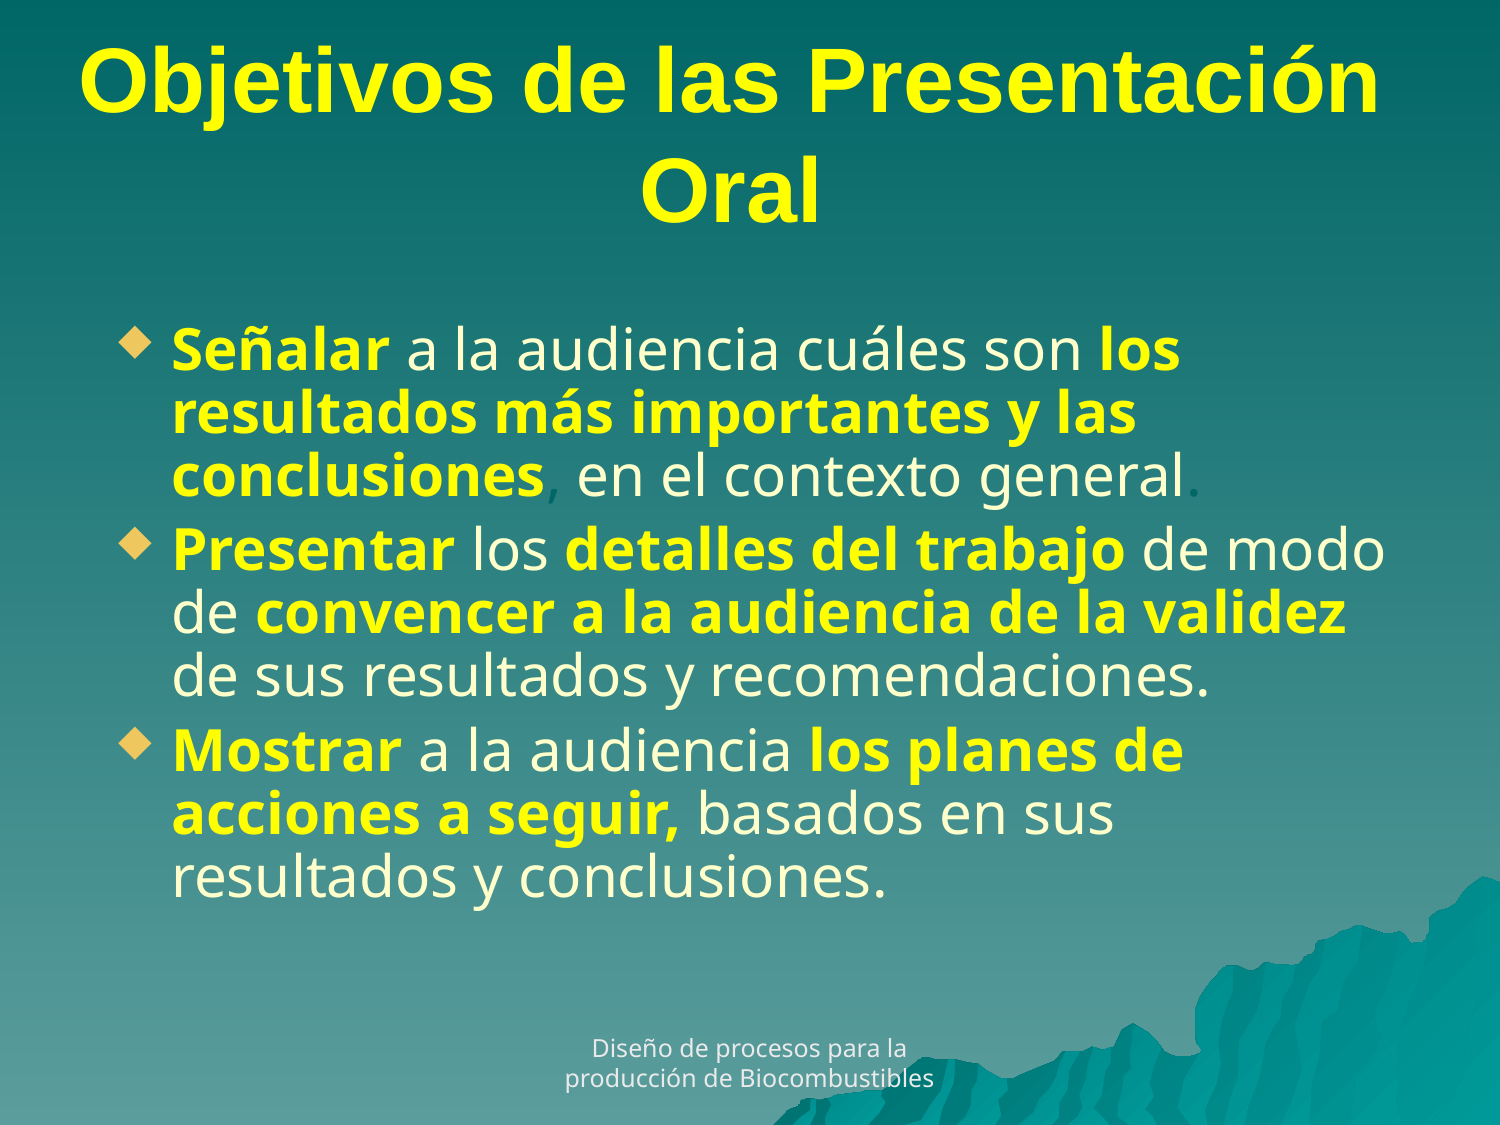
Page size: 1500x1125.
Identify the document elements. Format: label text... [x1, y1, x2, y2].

text_box [137, 837, 1350, 1013]
list Señalar a la audiencia cuáles son los resultados más importantes y las conclusiones, en el contexto general. Presentar los detalles del trabajo de modo de convencer a la audiencia de la validez de sus resultados y recomendaciones. Mostrar a la audiencia los planes de acciones a seguir, basados en sus resultados y conclusiones. [99, 312, 1426, 601]
footer Diseño de procesos para la producción de Biocombustibles [512, 1024, 988, 1101]
text_box [0, 550, 1288, 726]
title Objetivos de las Presentación Oral [62, 37, 1401, 226]
